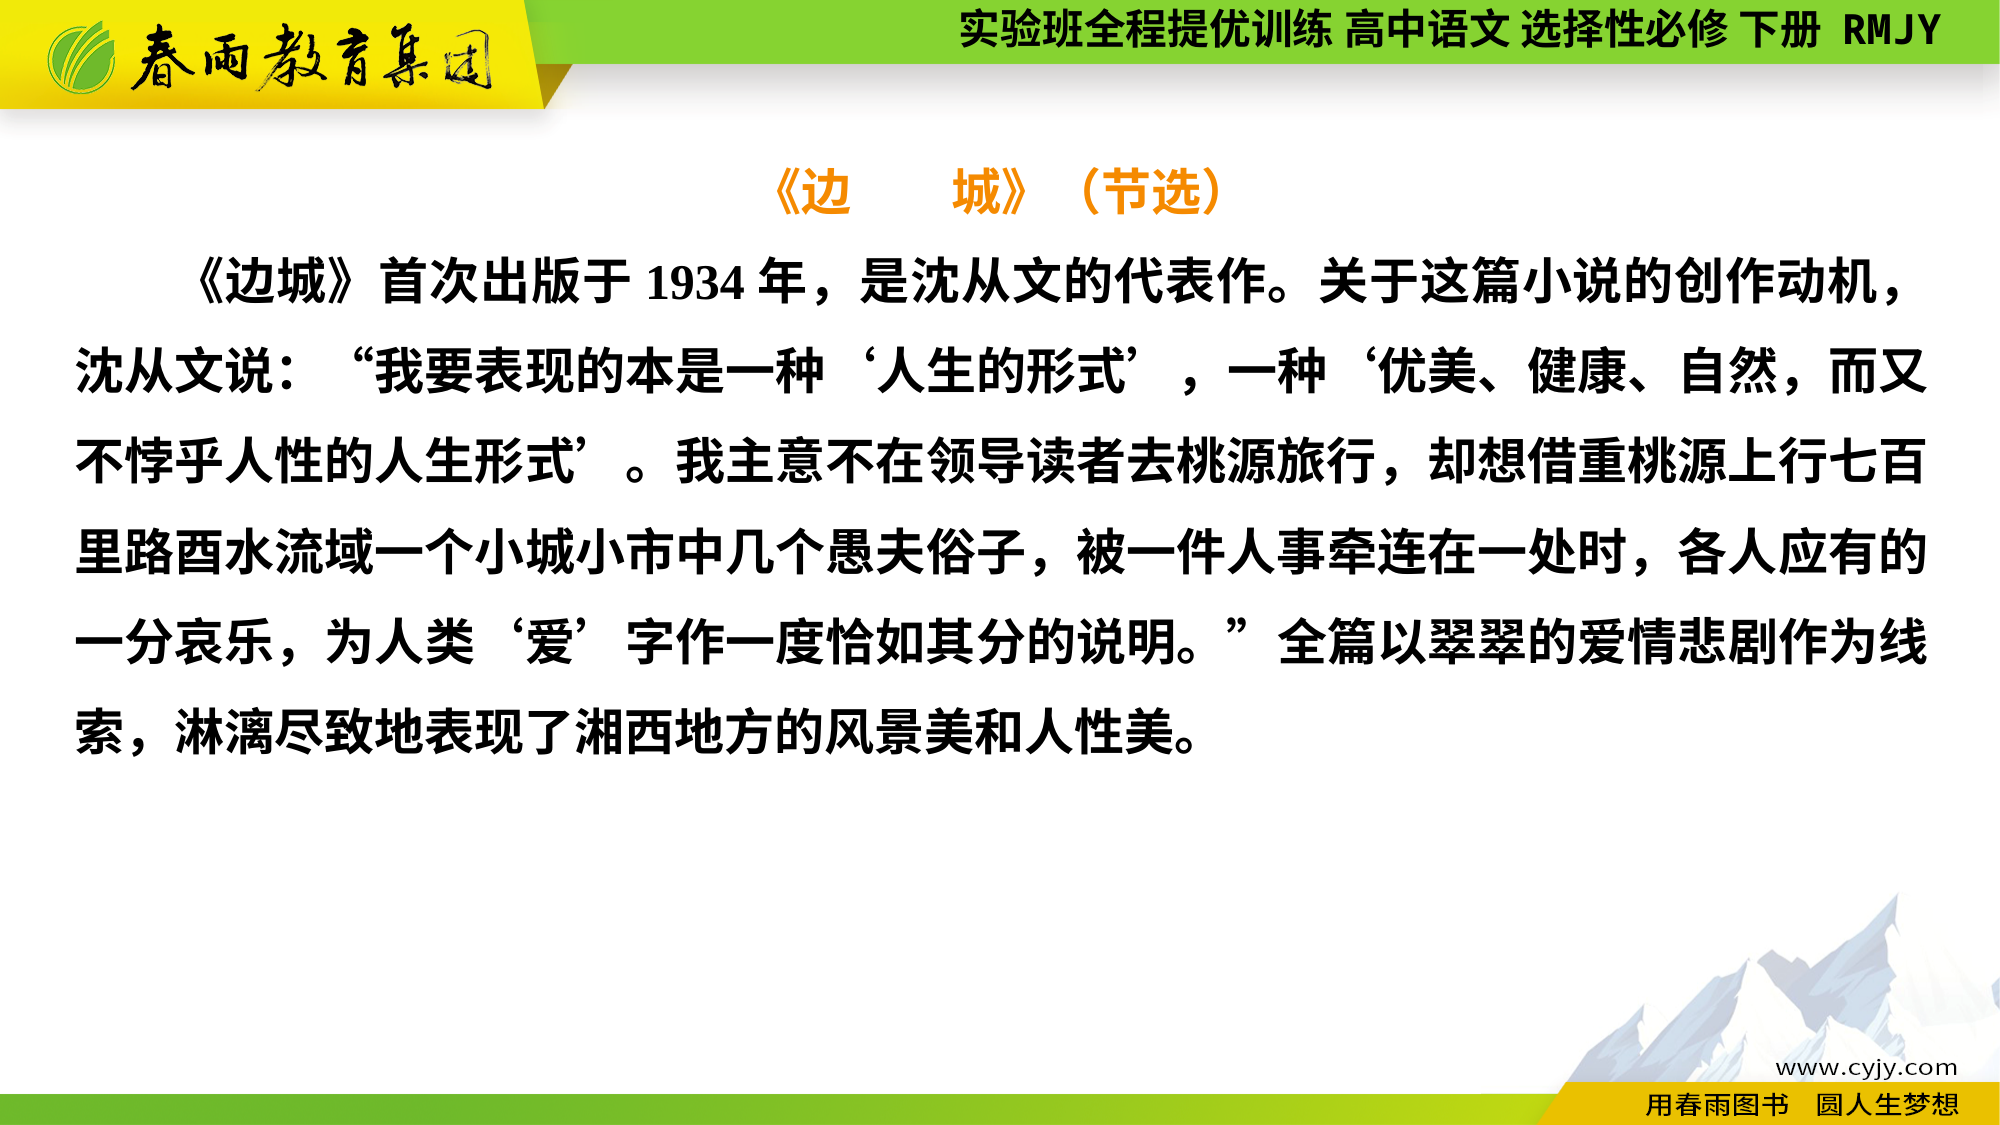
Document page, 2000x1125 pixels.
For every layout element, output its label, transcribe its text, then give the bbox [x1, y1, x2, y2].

list 《边 城》（节选） 《边城》首次出版于1934年，是沈从文的代表作。关于这篇小说的创作动机，沈从文说：“我要表现的本是一种‘人生的形式’，一种‘优美、健康、自然，而又不悖乎人性的人生形式’。我主意不在领导读者去桃源旅行，却想借重桃源上行七百里路酉水流域一个小城小市中几个愚夫俗子，被一件人事牵连在一处时，各人应有的一分哀乐，为人类‘爱’字作一度恰如其分的说明。”全篇以翠翠的爱情悲剧作为线索，淋漓尽致地表现了湘西地方的风景美和人性美。 [59, 122, 1944, 774]
picture [0, 0, 2000, 1125]
